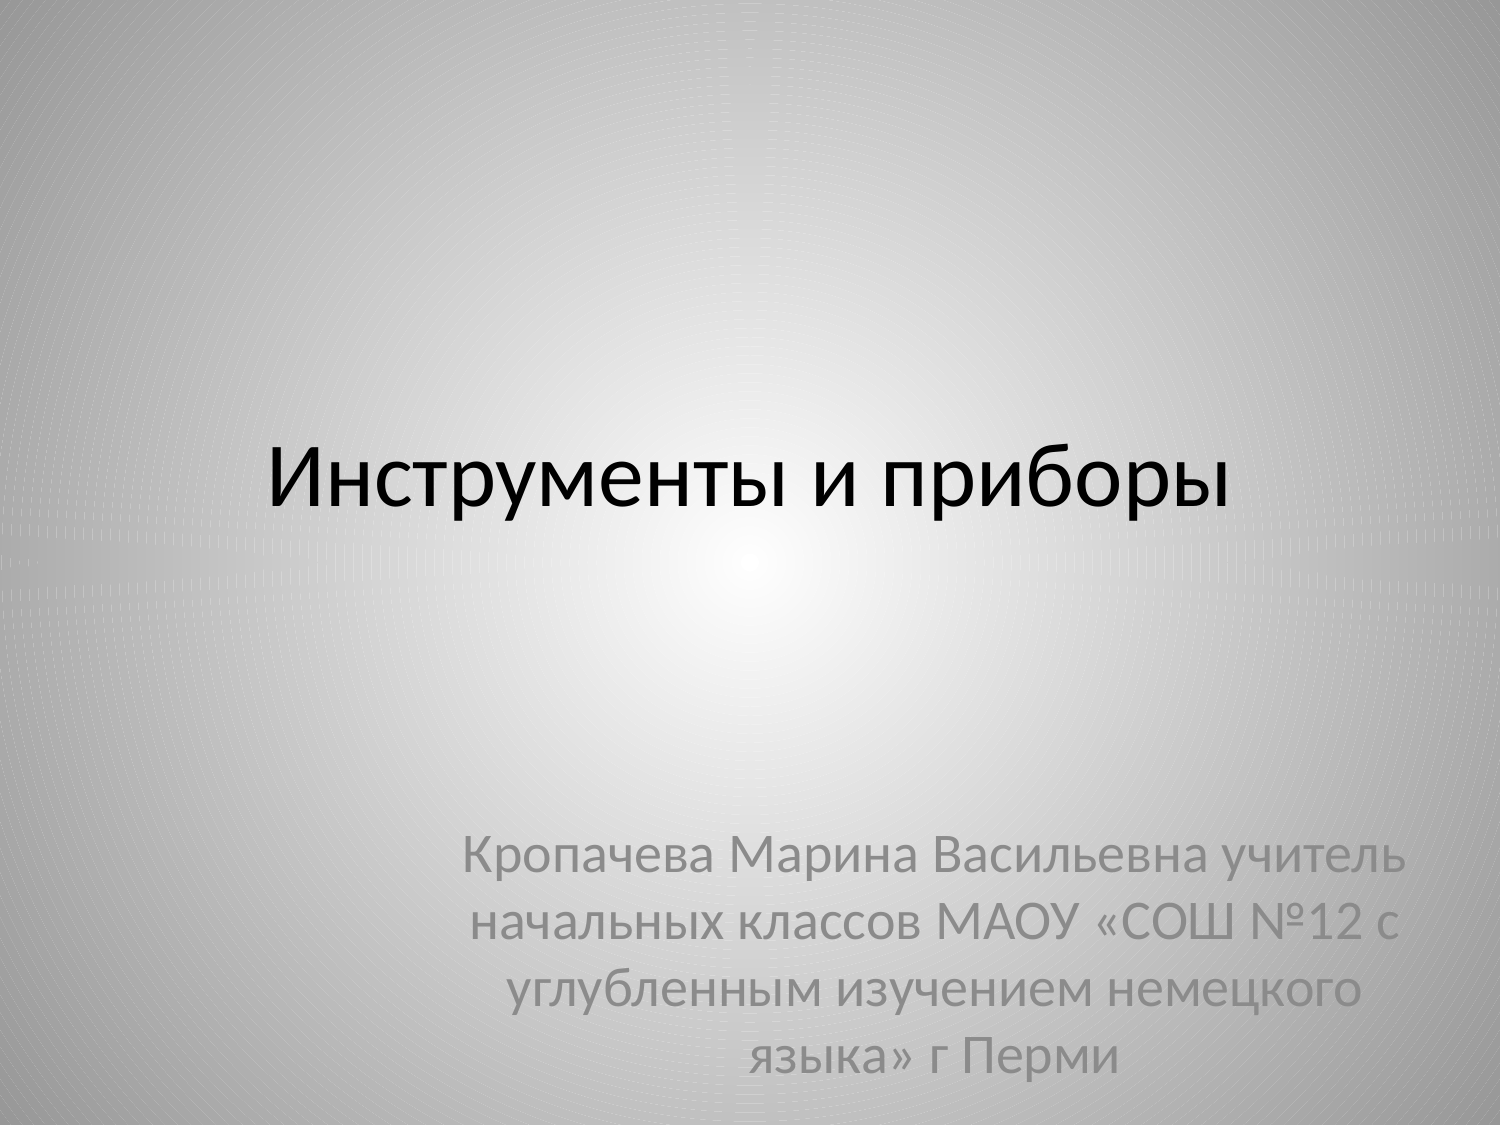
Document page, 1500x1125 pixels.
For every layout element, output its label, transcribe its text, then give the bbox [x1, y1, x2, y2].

title Инструменты и приборы [112, 349, 1388, 591]
subtitle Кропачева Марина Васильевна учитель начальных классов МАОУ «СОШ №12 с углубленным изучением немецкого языка» г Перми [410, 808, 1461, 1097]
